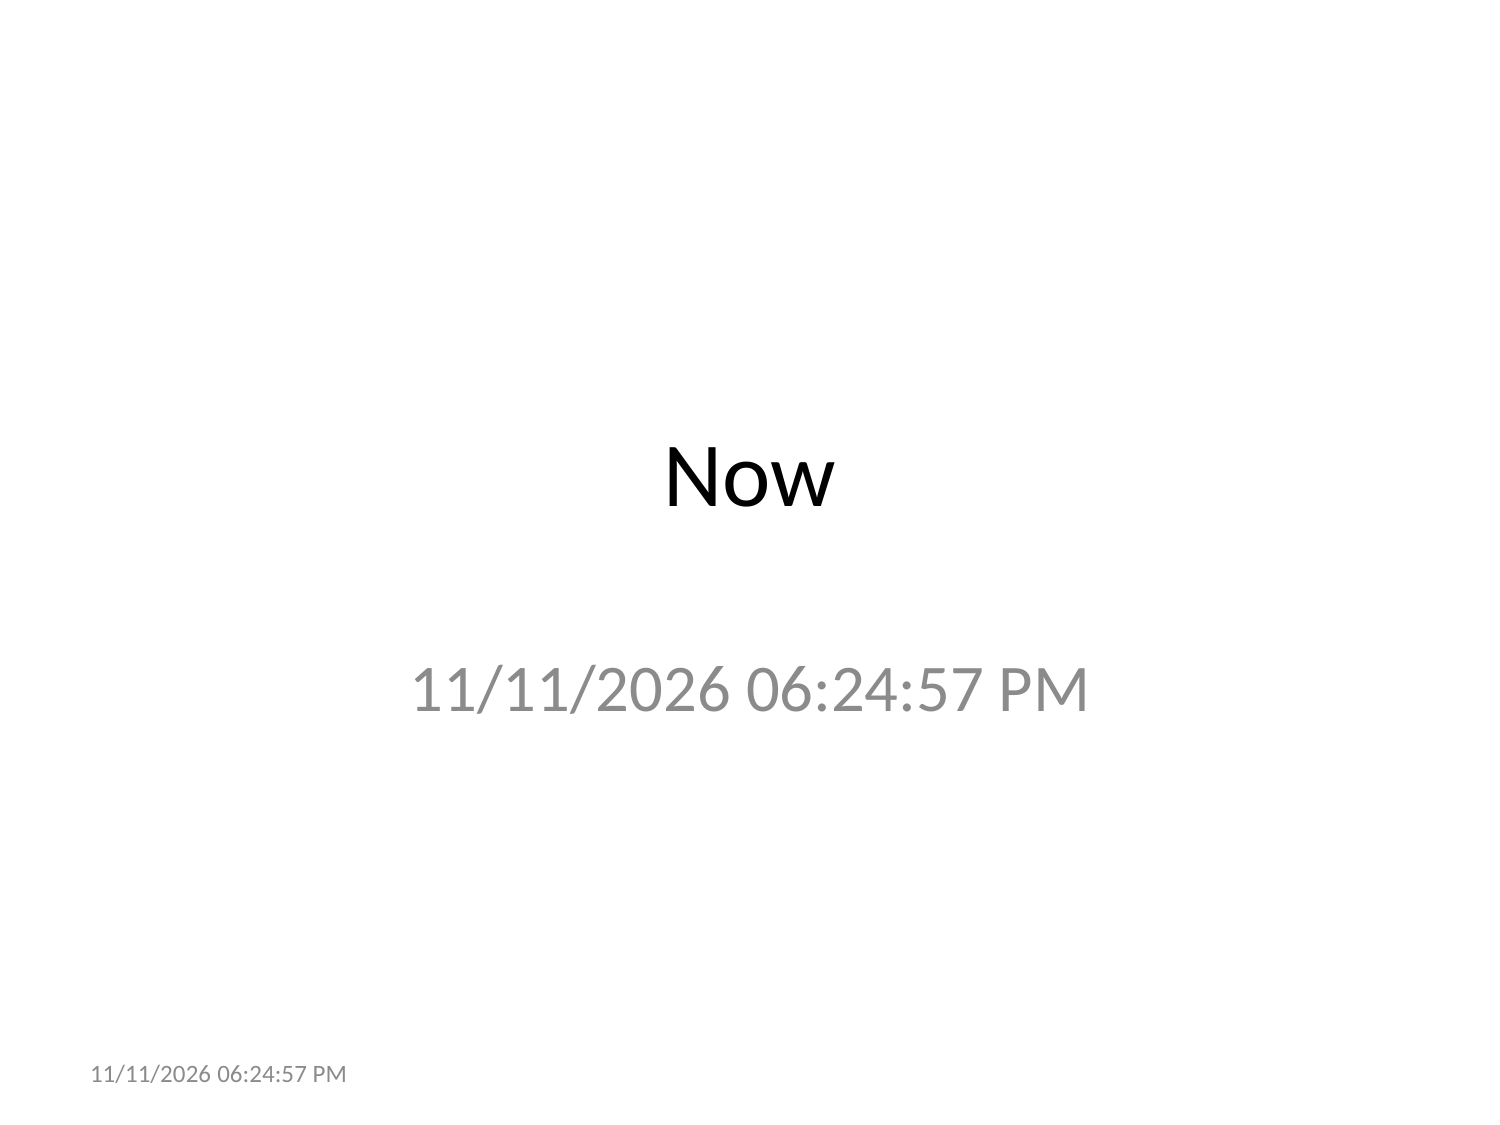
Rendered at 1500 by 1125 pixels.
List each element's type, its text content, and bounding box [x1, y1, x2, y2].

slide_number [75, 1042, 425, 1103]
subtitle 2011-12-19 10:20:04 AM [225, 637, 1275, 925]
title Now [112, 349, 1388, 591]
